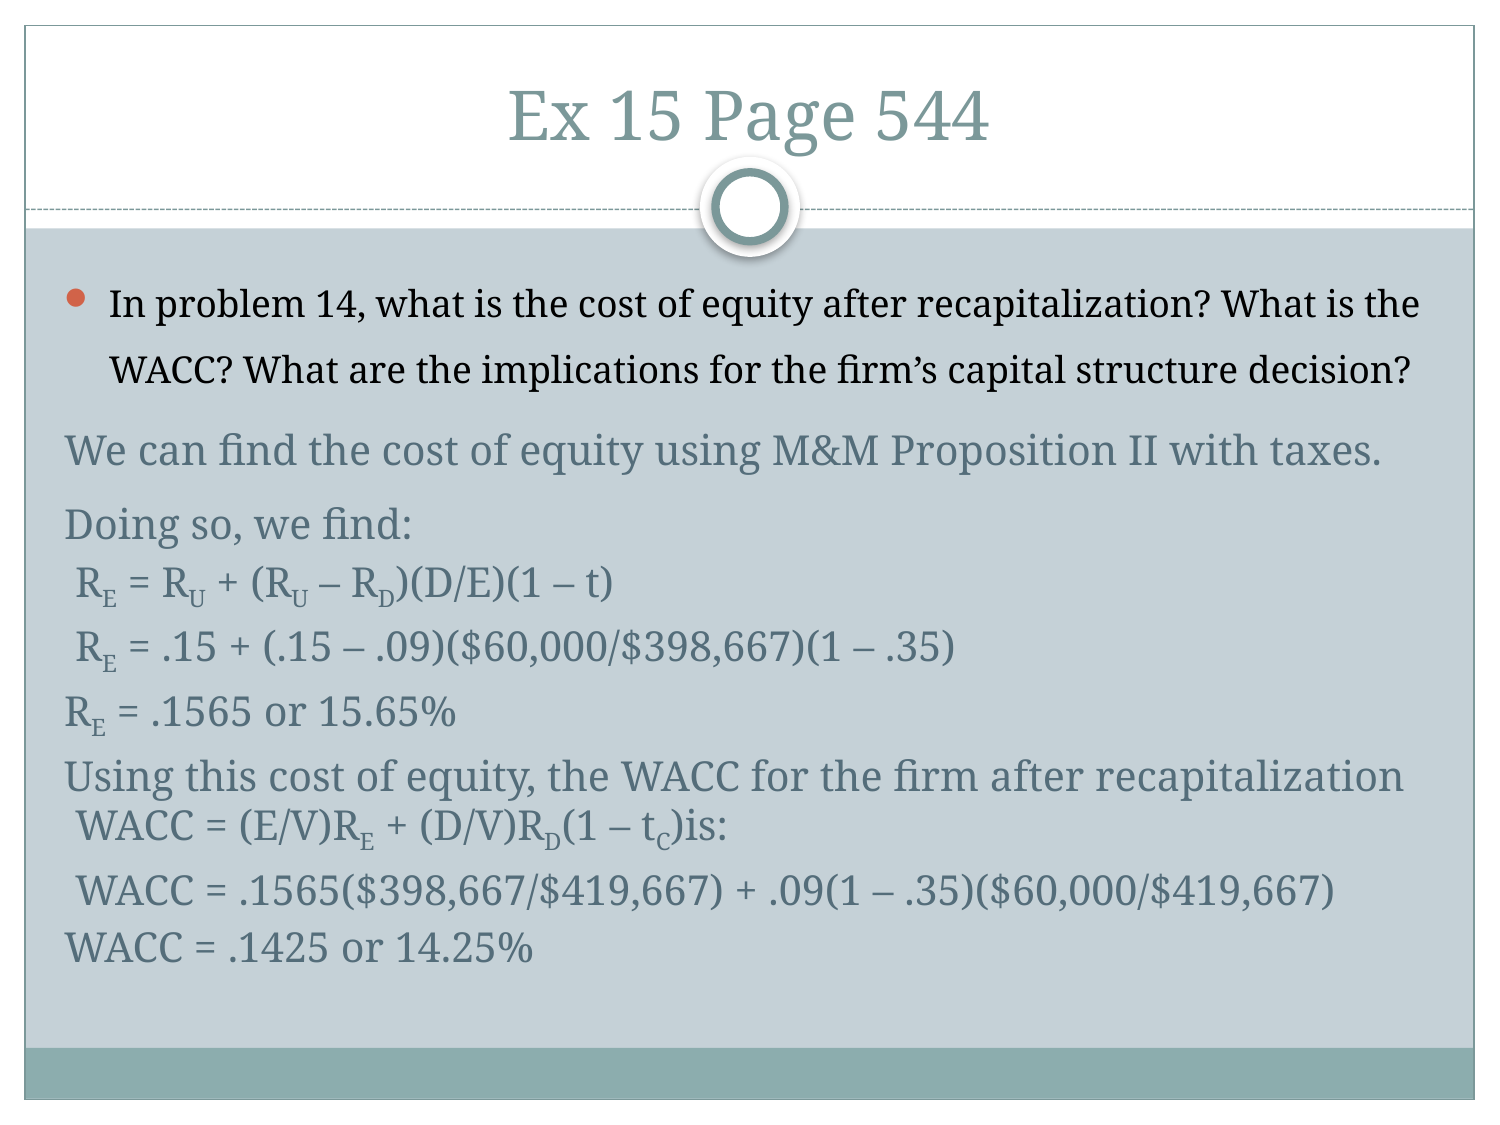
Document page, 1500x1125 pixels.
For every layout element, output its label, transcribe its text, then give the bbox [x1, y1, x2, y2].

list In problem 14, what is the cost of equity after recapitalization? What is the WACC? What are the implications for the firm’s capital structure decision? We can find the cost of equity using M&M Proposition II with taxes. Doing so, we find: RE = RU + (RU – RD)(D/E)(1 – t) RE = .15 + (.15 – .09)($60,000/$398,667)(1 – .35) RE = .1565 or 15.65% Using this cost of equity, the WACC for the firm after recapitalization is: WACC = (E/V)RE + (D/V)RD(1 – tC) WACC = .1565($398,667/$419,667) + .09(1 – .35)($60,000/$419,667) WACC = .1425 or 14.25% [49, 250, 1445, 1001]
title Ex 15 Page 544 [49, 37, 1450, 162]
